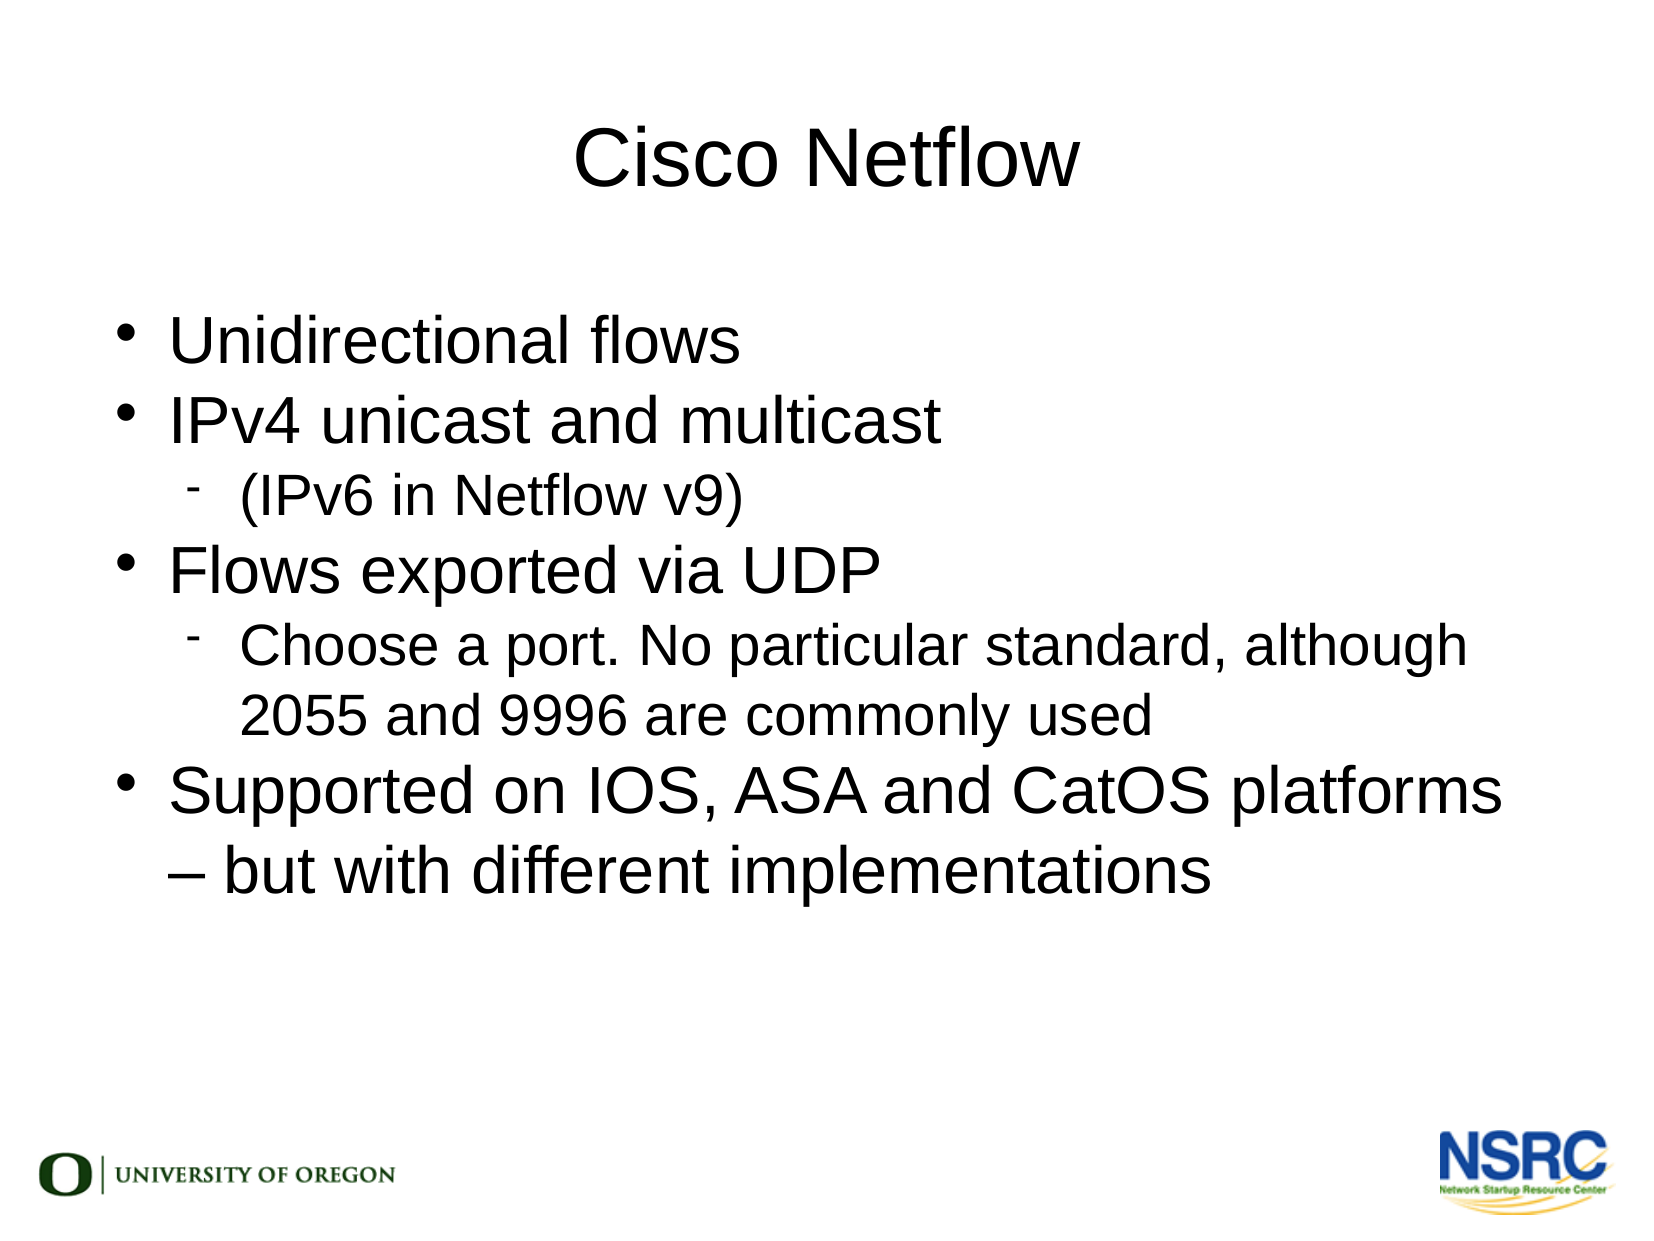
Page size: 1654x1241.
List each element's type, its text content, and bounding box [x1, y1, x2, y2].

text_box Unidirectional flows IPv4 unicast and multicast (IPv6 in Netflow v9) Flows exported via UDP Choose a port. No particular standard, although 2055 and 9996 are commonly used Supported on IOS, ASA and CatOS platforms – but with different implementations [82, 289, 1571, 1108]
picture [37, 1151, 397, 1198]
picture [1440, 1130, 1616, 1215]
text_box Cisco Netflow [82, 49, 1571, 257]
